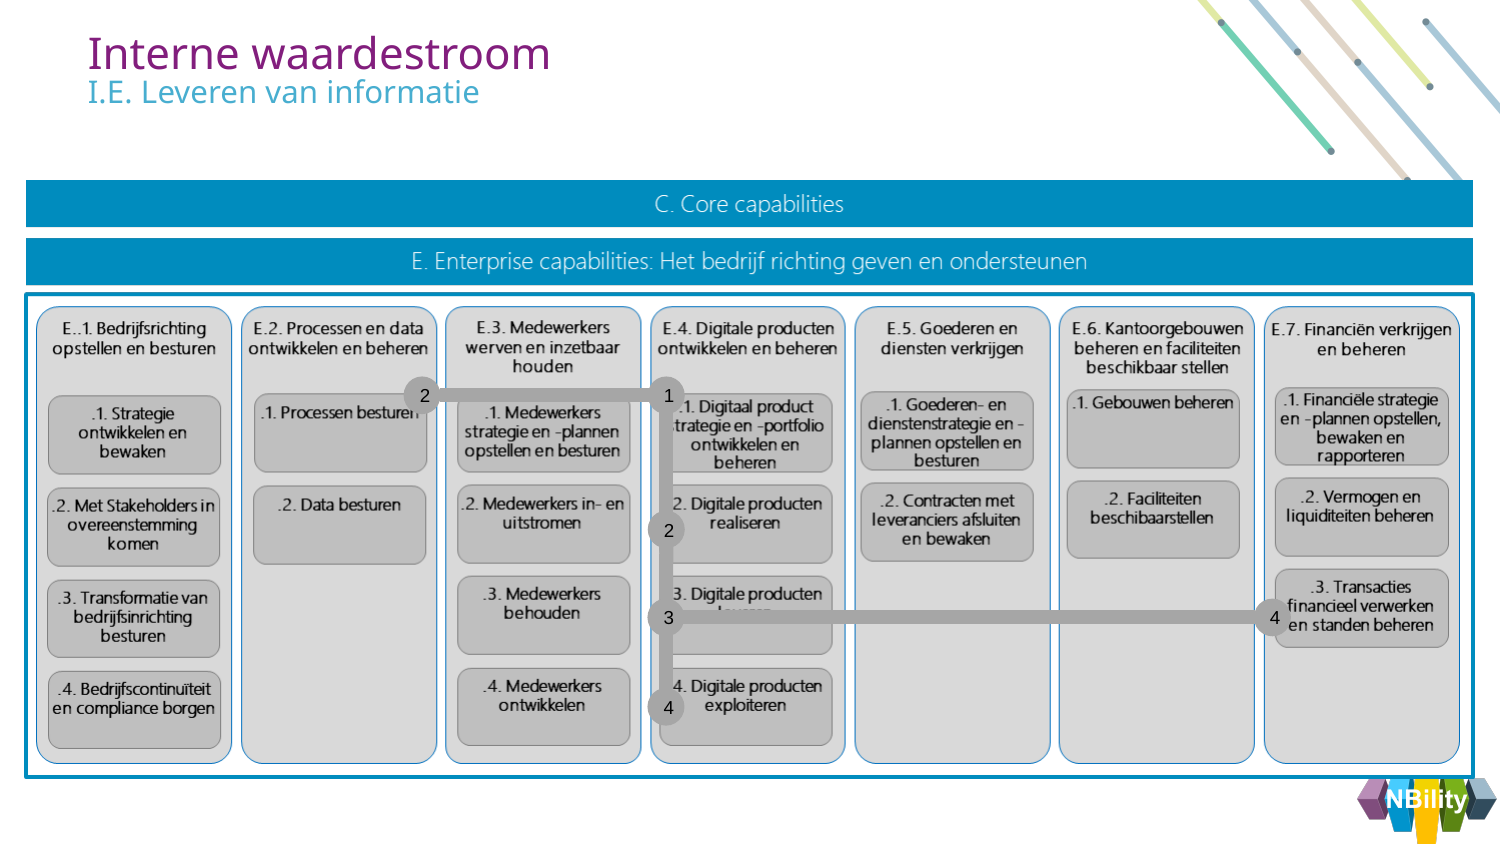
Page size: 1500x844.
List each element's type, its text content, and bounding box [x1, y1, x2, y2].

picture [794, 201, 799, 211]
picture [1357, 754, 1499, 844]
picture [24, 180, 1475, 293]
picture [29, 297, 1470, 774]
text_box I.E. Leveren van informatie [87, 65, 1220, 99]
text_box Interne waardestroom [87, 20, 1181, 65]
picture [707, 201, 712, 211]
text_box [0, 0, 1500, 844]
